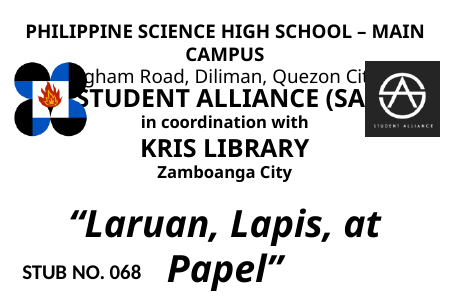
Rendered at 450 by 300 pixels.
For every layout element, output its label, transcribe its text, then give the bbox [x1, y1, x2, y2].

picture [12, 60, 88, 137]
picture [364, 60, 441, 137]
text_box “Laruan, Lapis, at Papel” [0, 192, 450, 298]
text_box STUB NO. 068 [7, 251, 213, 292]
text_box STUDENT ALLIANCE (SA) in coordination with KRIS LIBRARY Zamboanga City [0, 74, 450, 190]
text_box PHILIPPINE SCIENCE HIGH SCHOOL – MAIN CAMPUS Agham Road, Diliman, Quezon City [0, 12, 450, 74]
